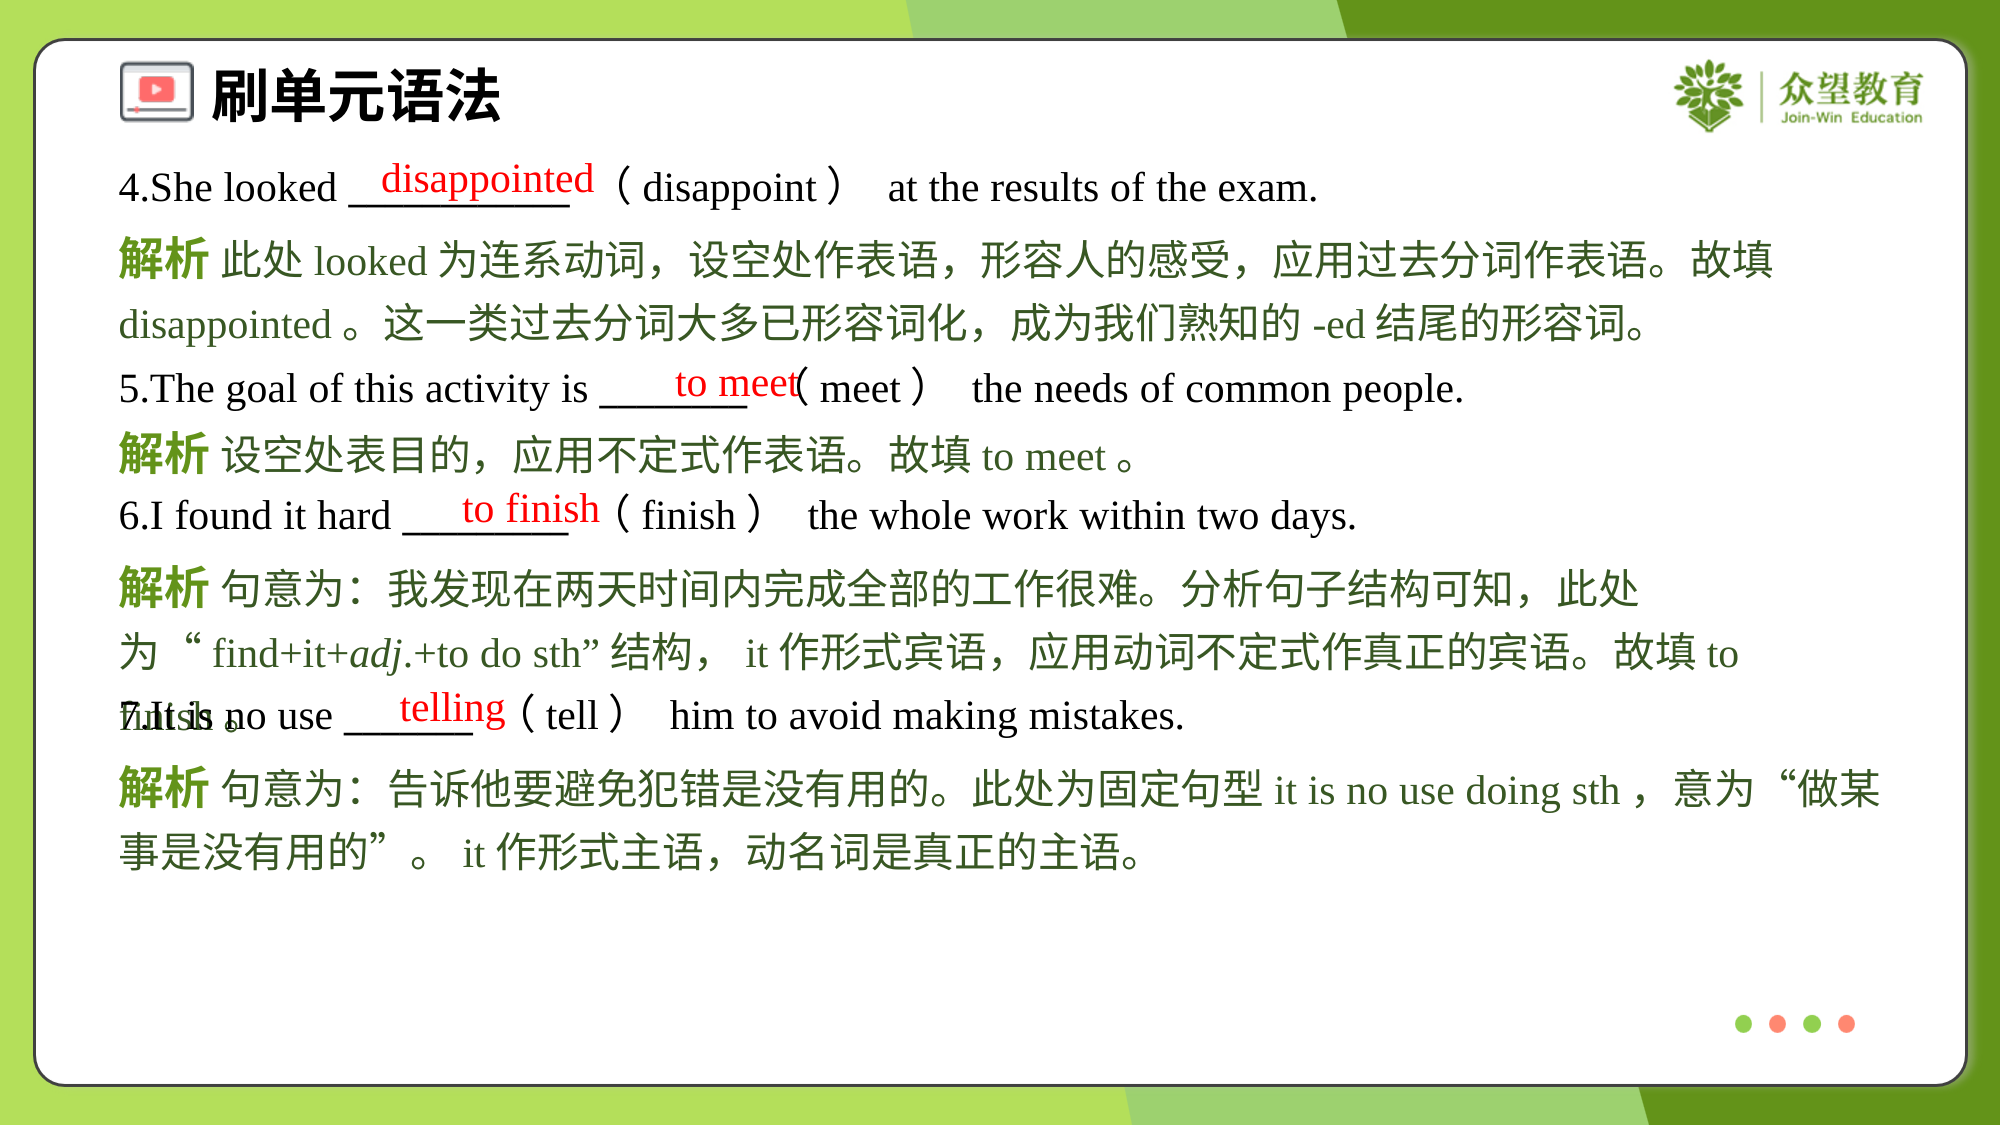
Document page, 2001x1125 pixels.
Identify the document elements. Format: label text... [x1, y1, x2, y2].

text_box 5.The goal of this activity is ________ （meet） the needs of common people. [118, 348, 1883, 406]
text_box 解析 此处looked为连系动词，设空处作表语，形容人的感受，应用过去分词作表语。故填disappointed。这一类过去分词大多已形容词化，成为我们熟知的-ed结尾的形容词。 [118, 215, 1883, 343]
text_box to finish [452, 468, 610, 526]
text_box to meet [665, 341, 809, 399]
text_box 7.It is no use _______ （tell） him to avoid making mistakes. [118, 675, 1883, 733]
text_box 4.She looked ____________ （disappoint） at the results of the exam. [118, 146, 1883, 204]
text_box disappointed [377, 138, 599, 197]
text_box 解析 设空处表目的，应用不定式作表语。故填to meet。 [118, 411, 1883, 474]
text_box 解析 句意为：告诉他要避免犯错是没有用的。此处为固定句型it is no use doing sth，意为“做某事是没有用的”。it作形式主语，动名词是真正的主语。 [118, 744, 1883, 872]
text_box 解析 句意为：我发现在两天时间内完成全部的工作很难。分析句子结构可知，此处为“find+it+adj.+to do sth”结构，it作形式宾语，应用动词不定式作真正的宾语。故填to finish。 [118, 544, 1883, 671]
text_box 6.I found it hard _________ （finish） the whole work within two days. [118, 474, 1883, 532]
picture [0, 0, 2000, 1125]
text_box telling [395, 667, 511, 725]
